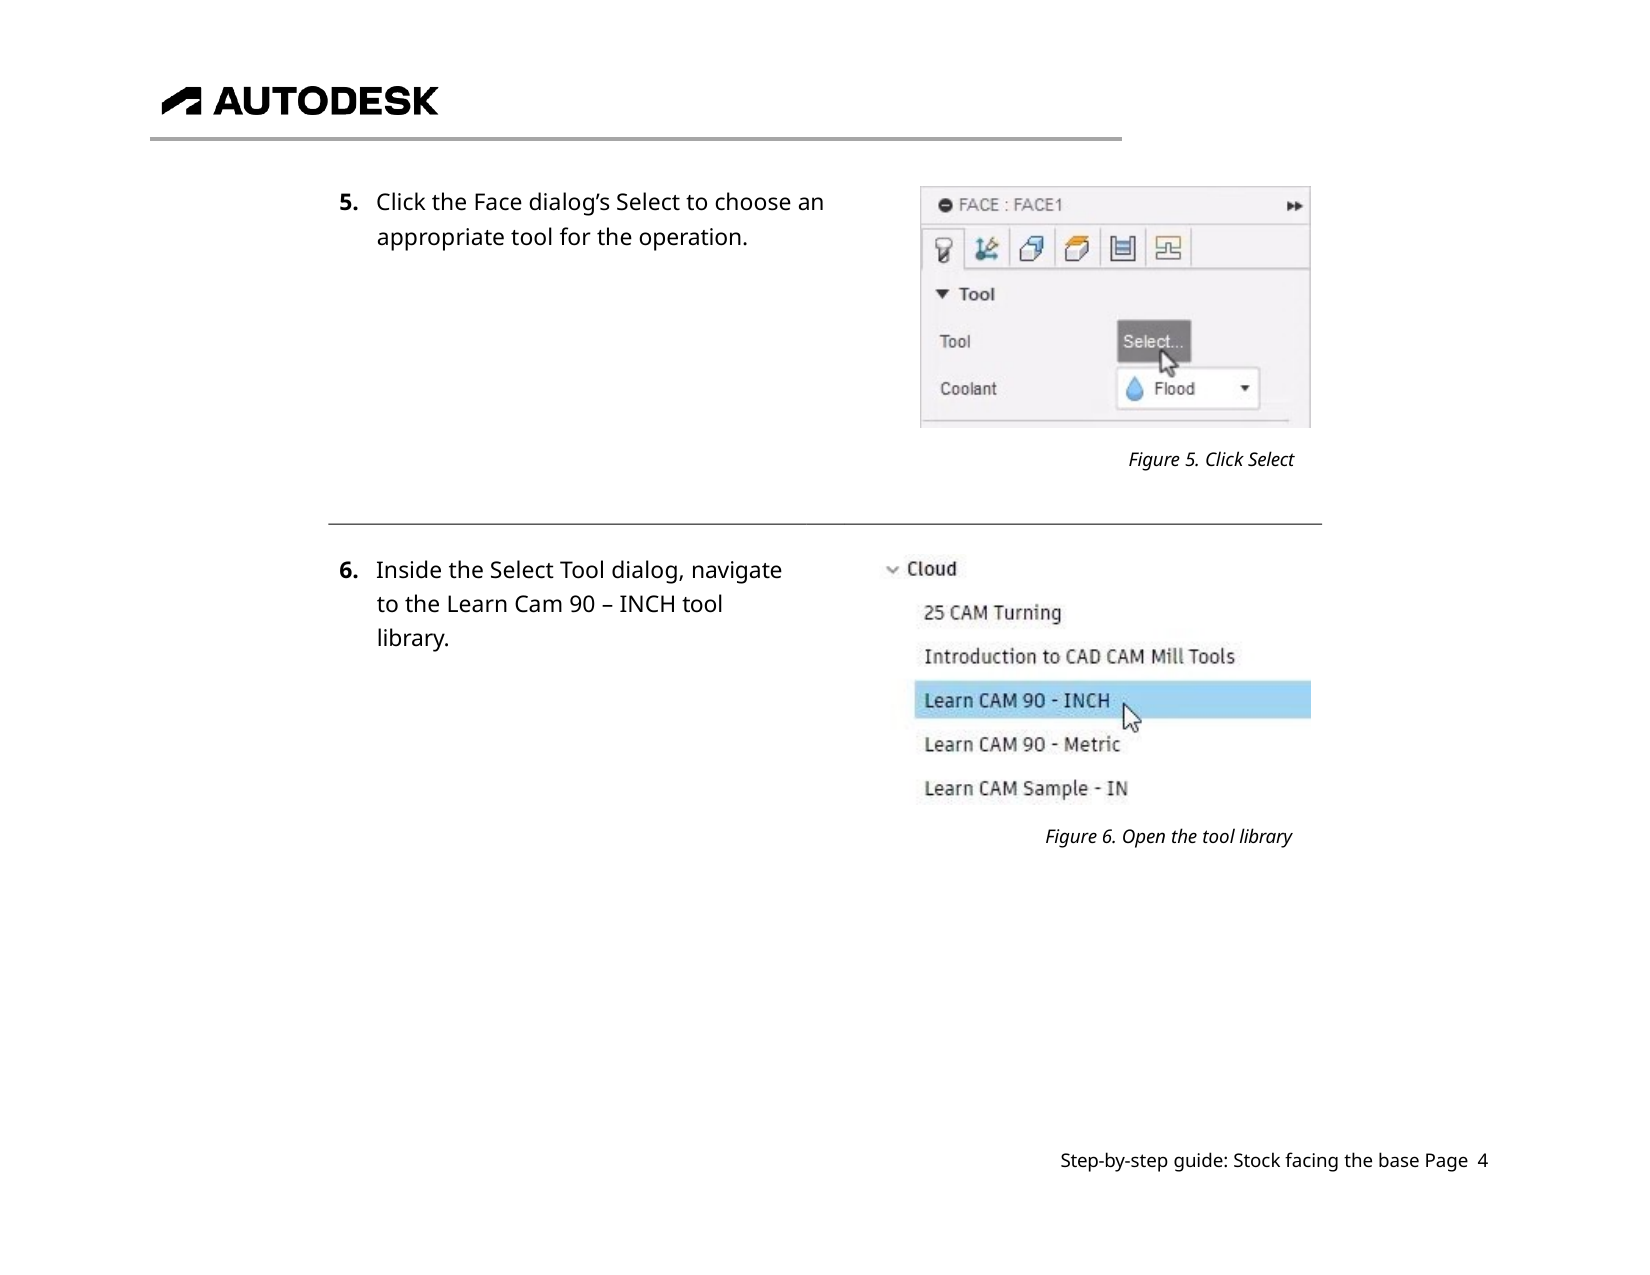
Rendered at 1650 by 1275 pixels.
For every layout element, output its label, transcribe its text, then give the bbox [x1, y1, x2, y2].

picture [879, 554, 1311, 805]
picture [161, 86, 439, 115]
text_box Figure 6. Open the tool library [1043, 822, 1313, 848]
text_box 6. Inside the Select Tool dialog, navigate to the Learn Cam 90 – INCH tool library. [337, 546, 793, 652]
slide_number Step-by-step guide: Stock facing the base Page 3 [1058, 1145, 1509, 1275]
text_box 5. Click the Face dialog’s Select to choose an appropriate tool for the operation. [337, 178, 833, 250]
picture [919, 186, 1311, 428]
text_box Figure 5. Click Select [1126, 445, 1313, 470]
